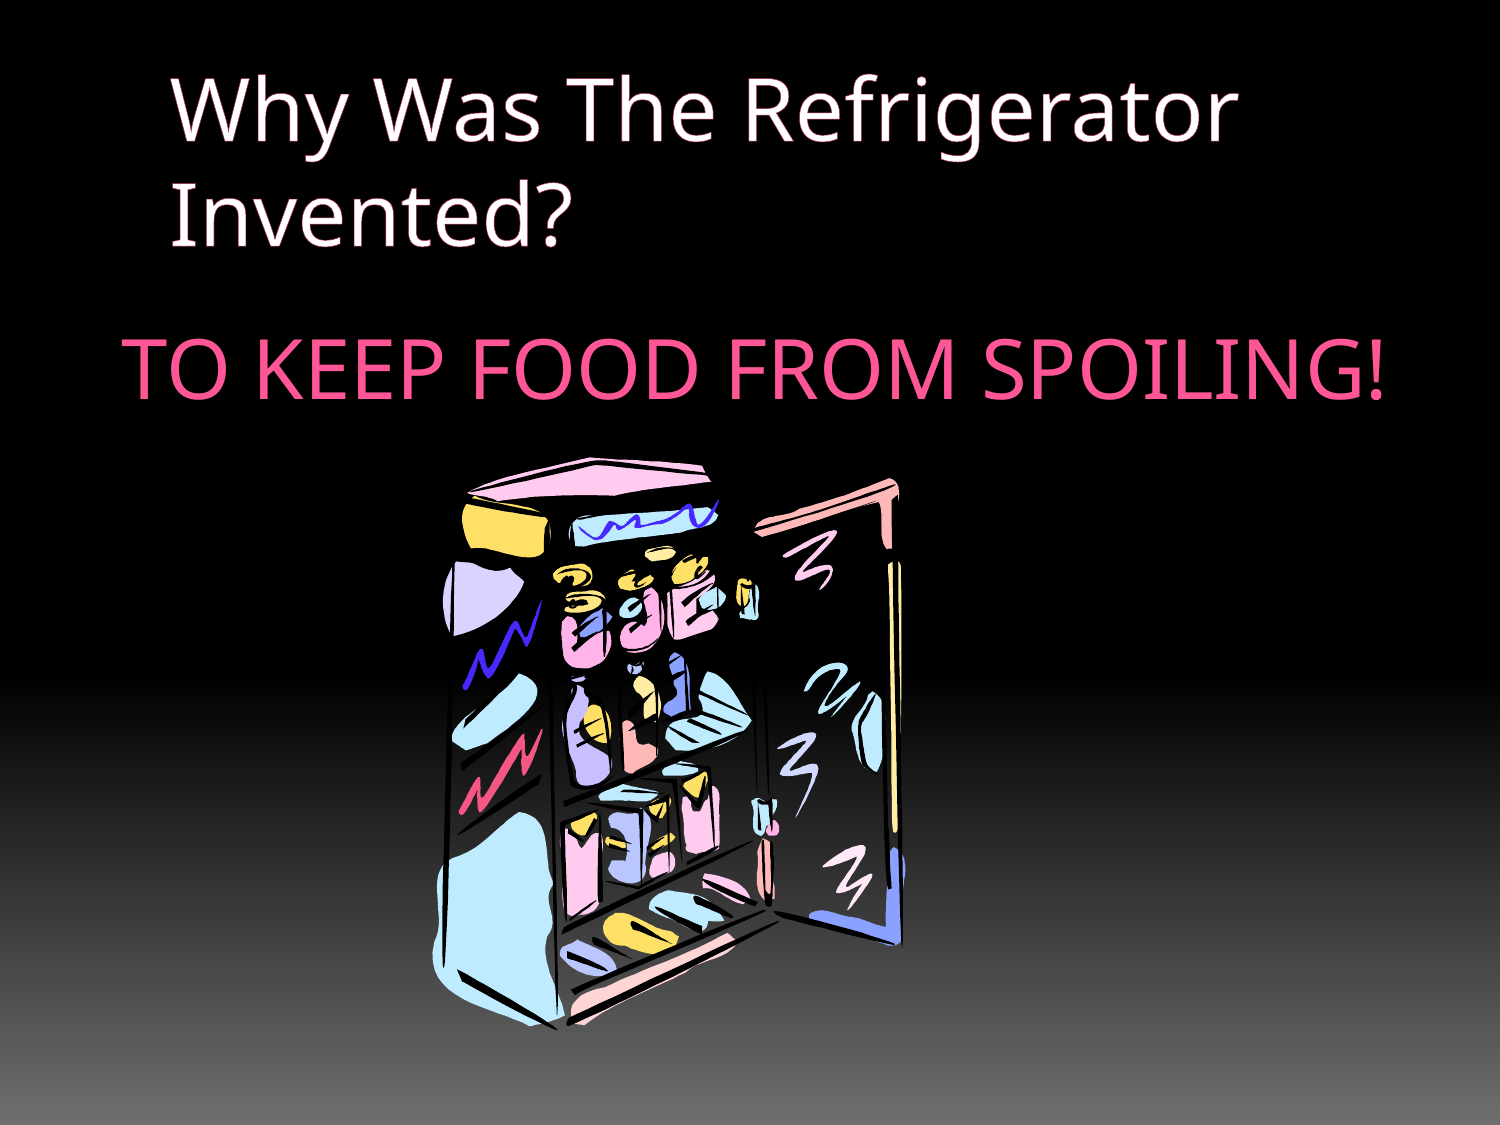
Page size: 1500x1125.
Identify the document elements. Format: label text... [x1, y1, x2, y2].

title Why Was The Refrigerator Invented? [75, 43, 1425, 274]
picture [424, 449, 914, 1038]
list TO KEEP FOOD FROM SPOILING! [75, 308, 1425, 1059]
